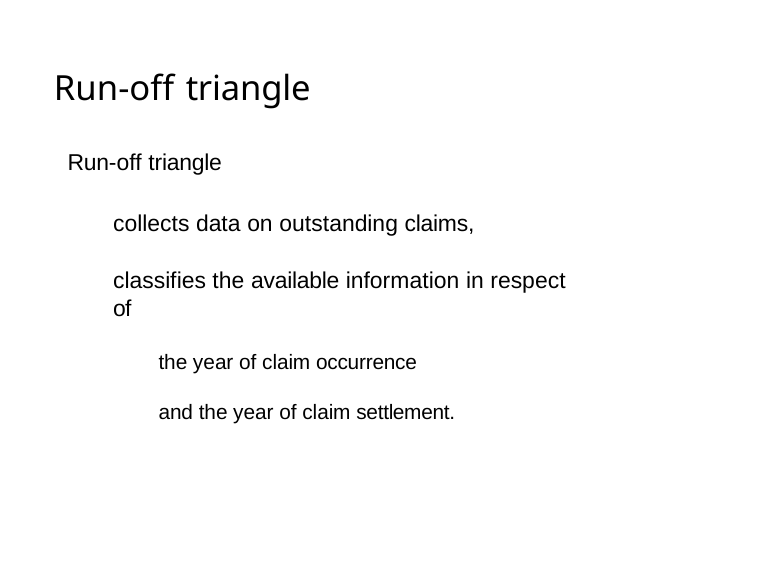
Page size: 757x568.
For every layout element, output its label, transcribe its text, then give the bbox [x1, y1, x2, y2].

text_box Run-off triangle collects data on outstanding claims, classifies the available information in respect of the year of claim occurrence and the year of claim settlement. [65, 145, 589, 424]
title Run-off triangle [51, 36, 705, 134]
